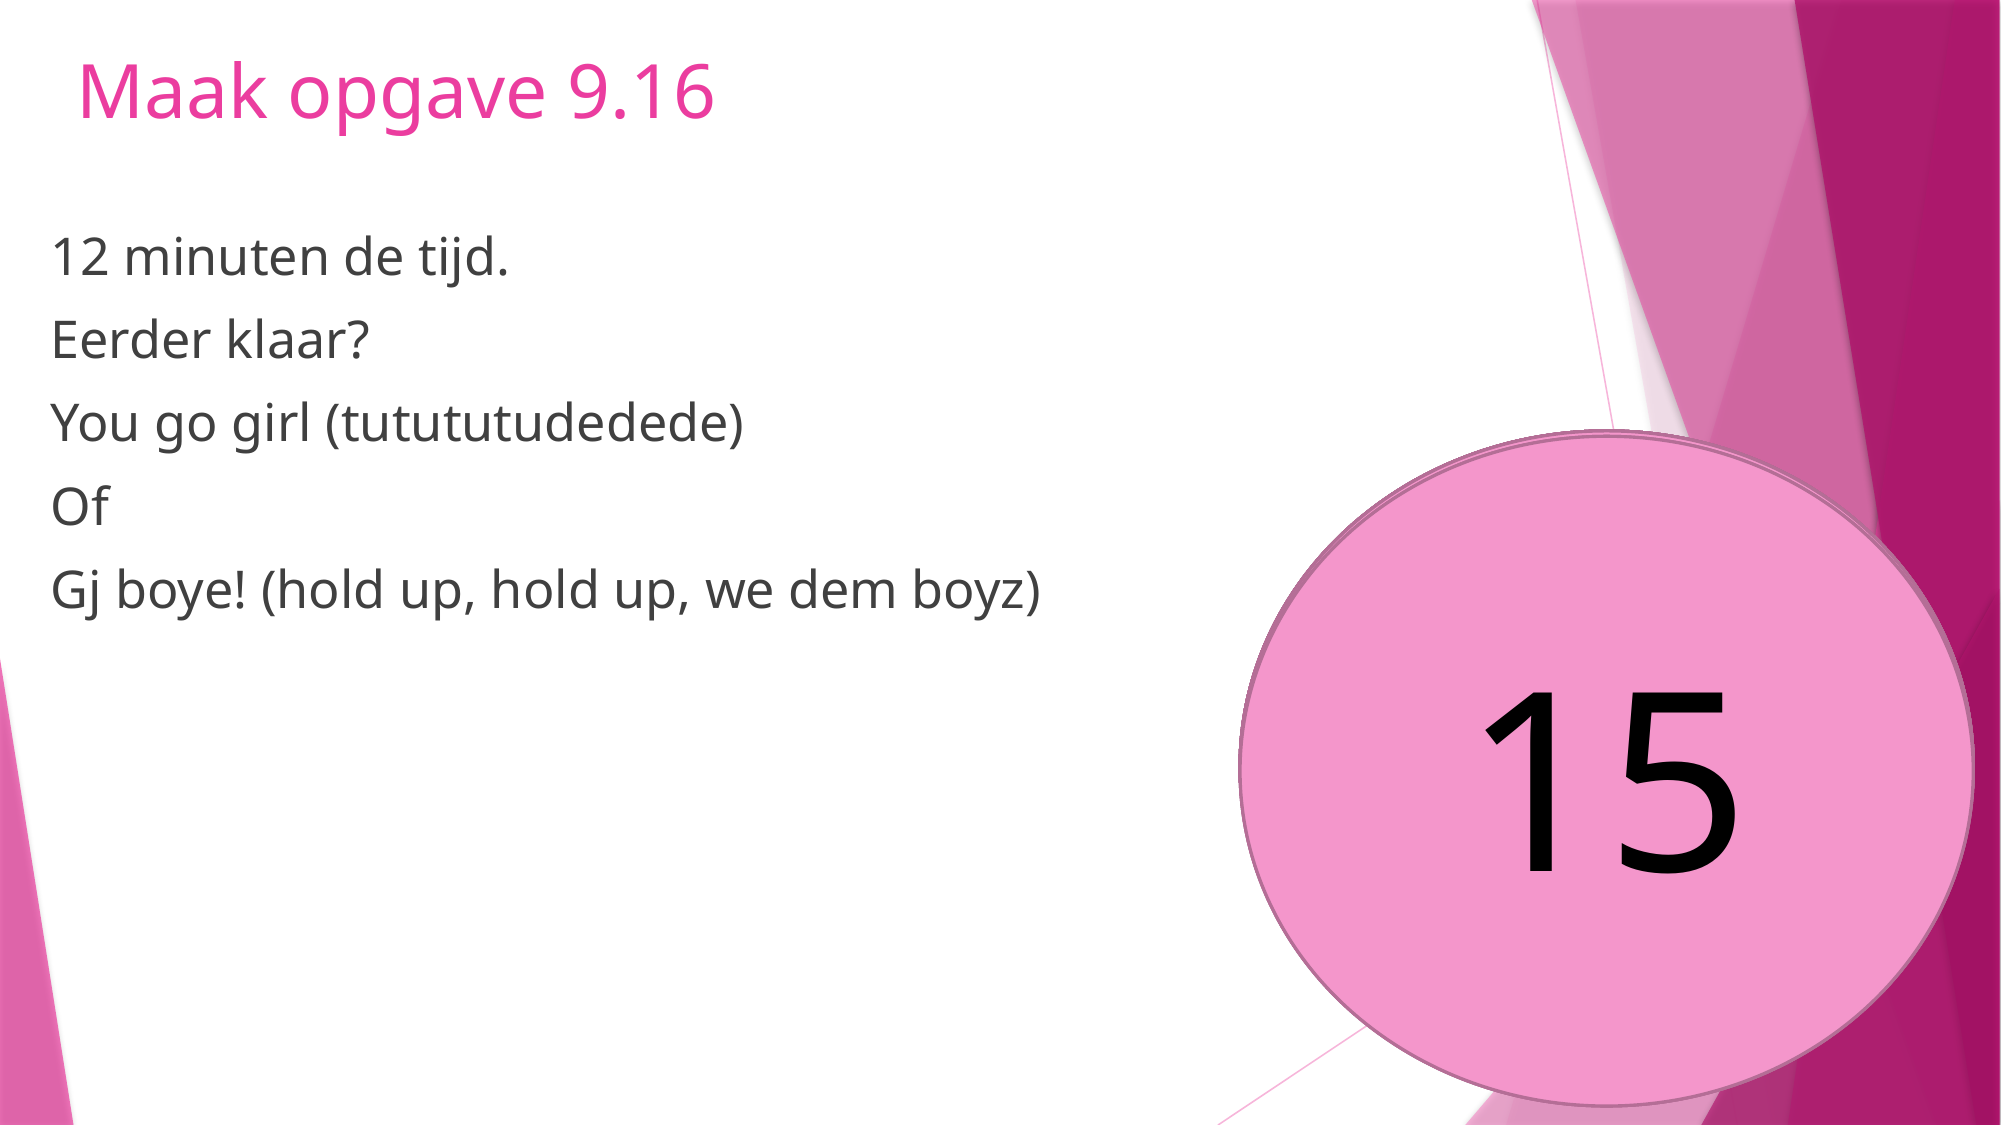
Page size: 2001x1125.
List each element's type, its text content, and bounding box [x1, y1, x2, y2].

list 12 minuten de tijd. Eerder klaar? You go girl (tutututudedede) Of Gj boye! (hold up, hold up, we dem boyz) [35, 215, 1241, 1008]
text_box 15 [1238, 434, 1975, 1108]
title Maak opgave 9.16 [61, 35, 1684, 317]
text_box 13 [1242, 429, 1972, 723]
